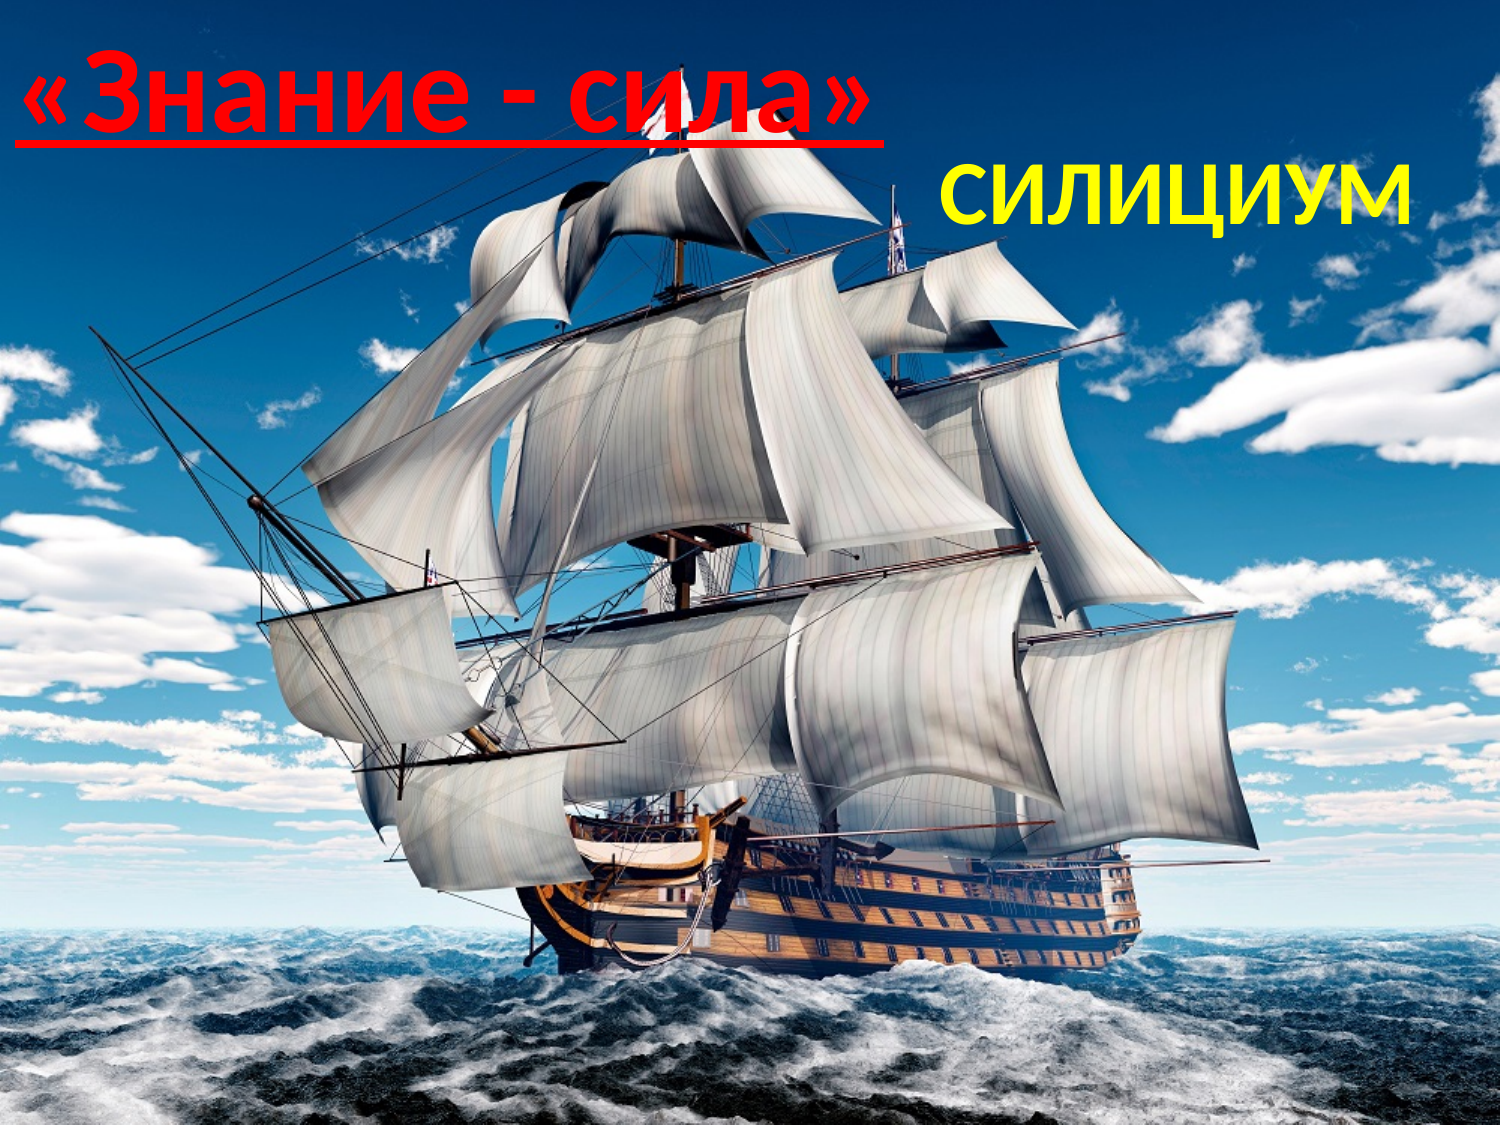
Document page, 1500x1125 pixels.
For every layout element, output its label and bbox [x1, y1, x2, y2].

list [0, 0, 1500, 1125]
